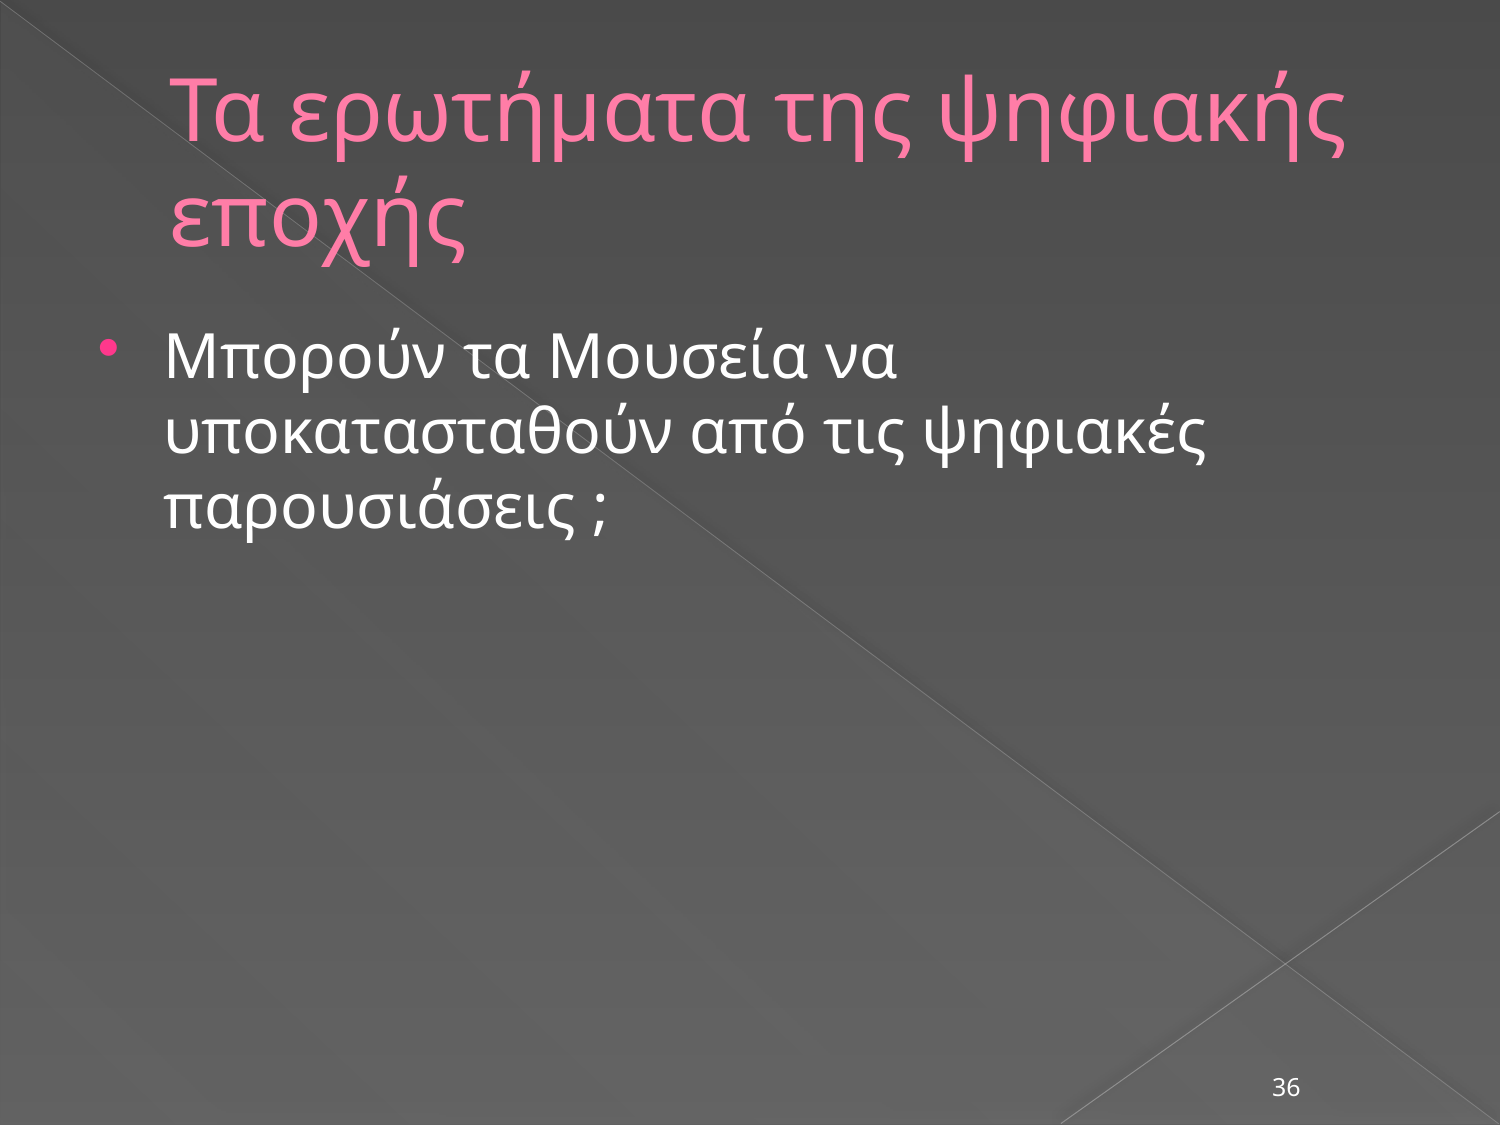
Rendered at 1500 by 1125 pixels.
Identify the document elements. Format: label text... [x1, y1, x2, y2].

list Μπορούν τα Μουσεία να υποκατασταθούν από τις ψηφιακές παρουσιάσεις ; [75, 308, 1425, 1059]
slide_number 36 [1245, 1063, 1328, 1113]
title Τα ερωτήματα της ψηφιακής εποχής [75, 43, 1425, 274]
